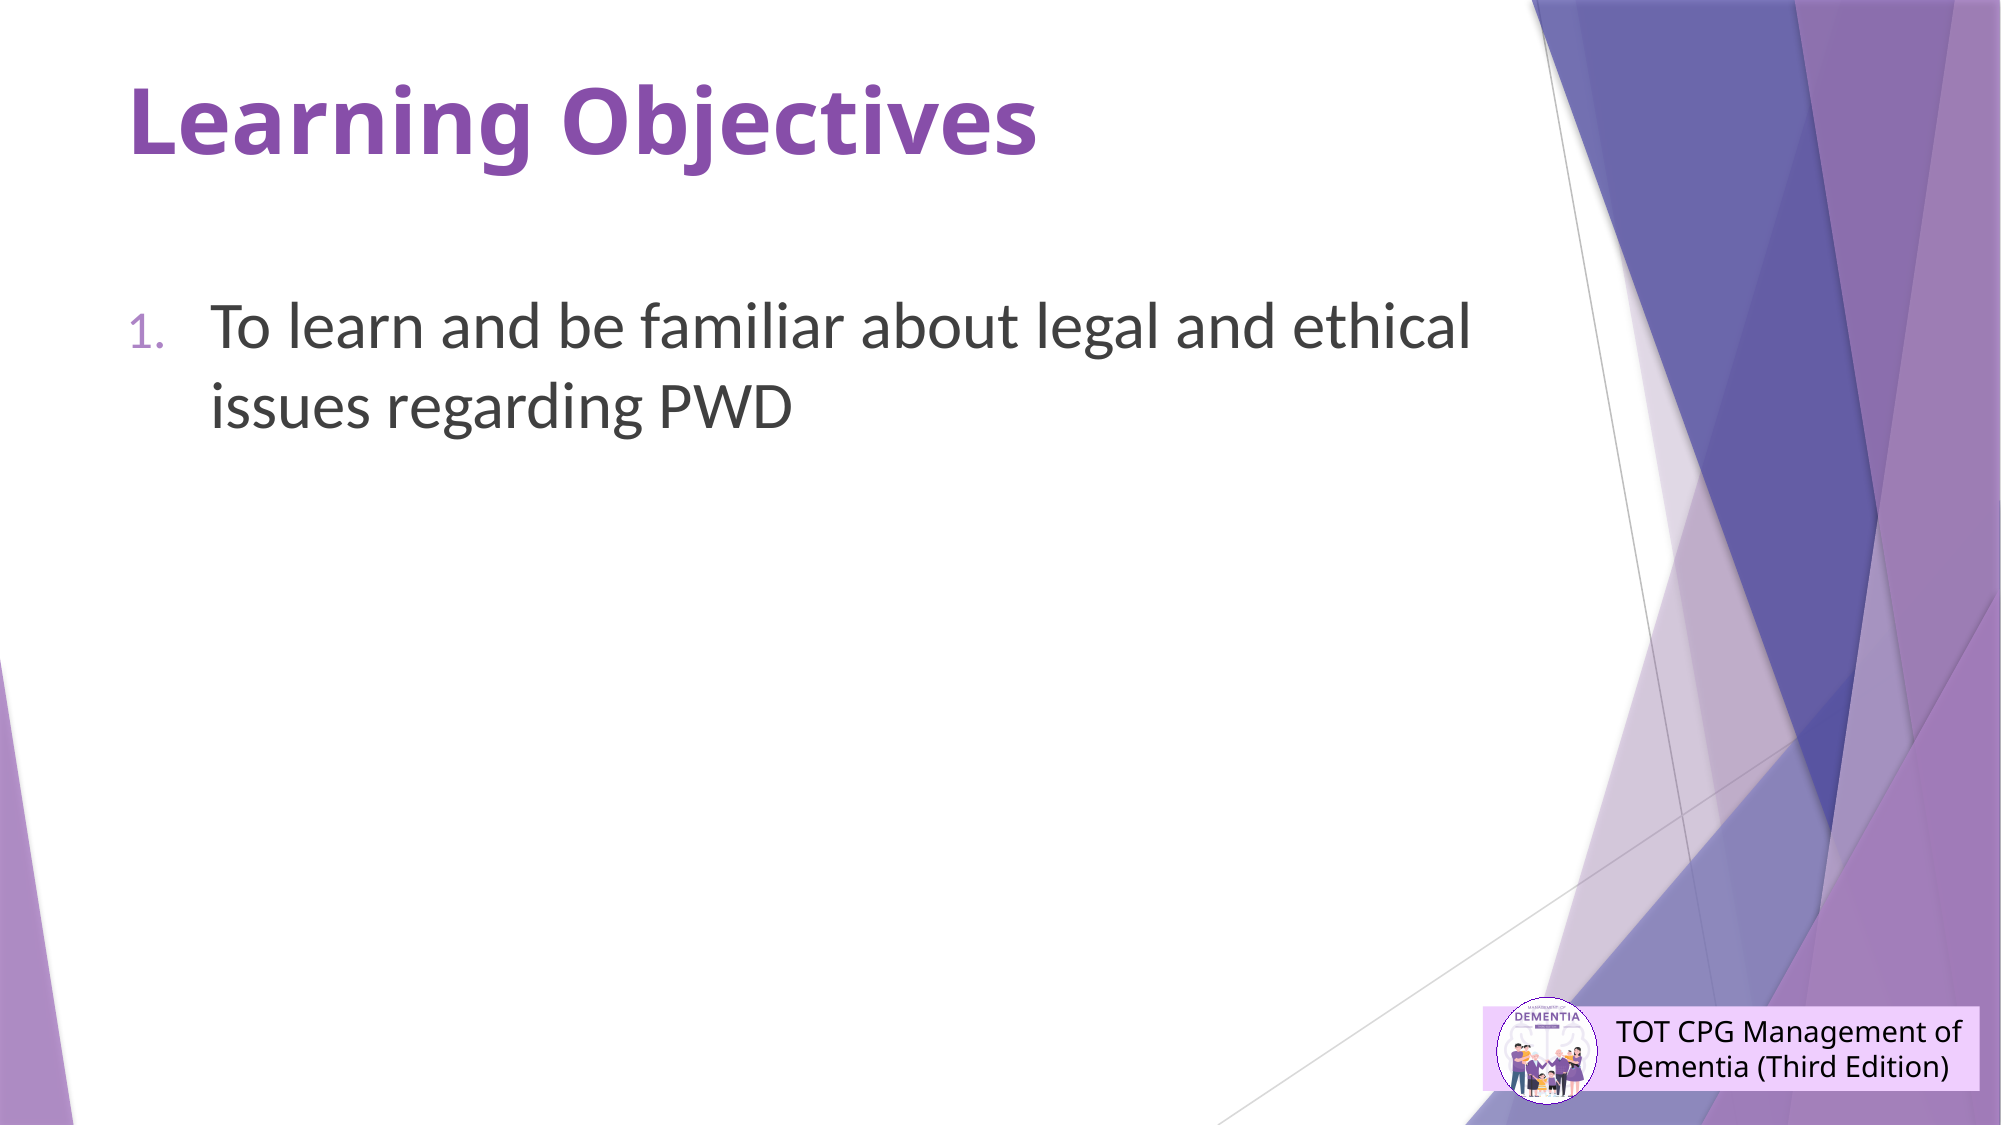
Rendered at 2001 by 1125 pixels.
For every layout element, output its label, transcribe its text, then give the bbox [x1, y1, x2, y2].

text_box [1482, 996, 1981, 1105]
list To learn and be familiar about legal and ethical issues regarding PWD [111, 273, 1522, 911]
title Learning Objectives [111, 55, 1522, 265]
